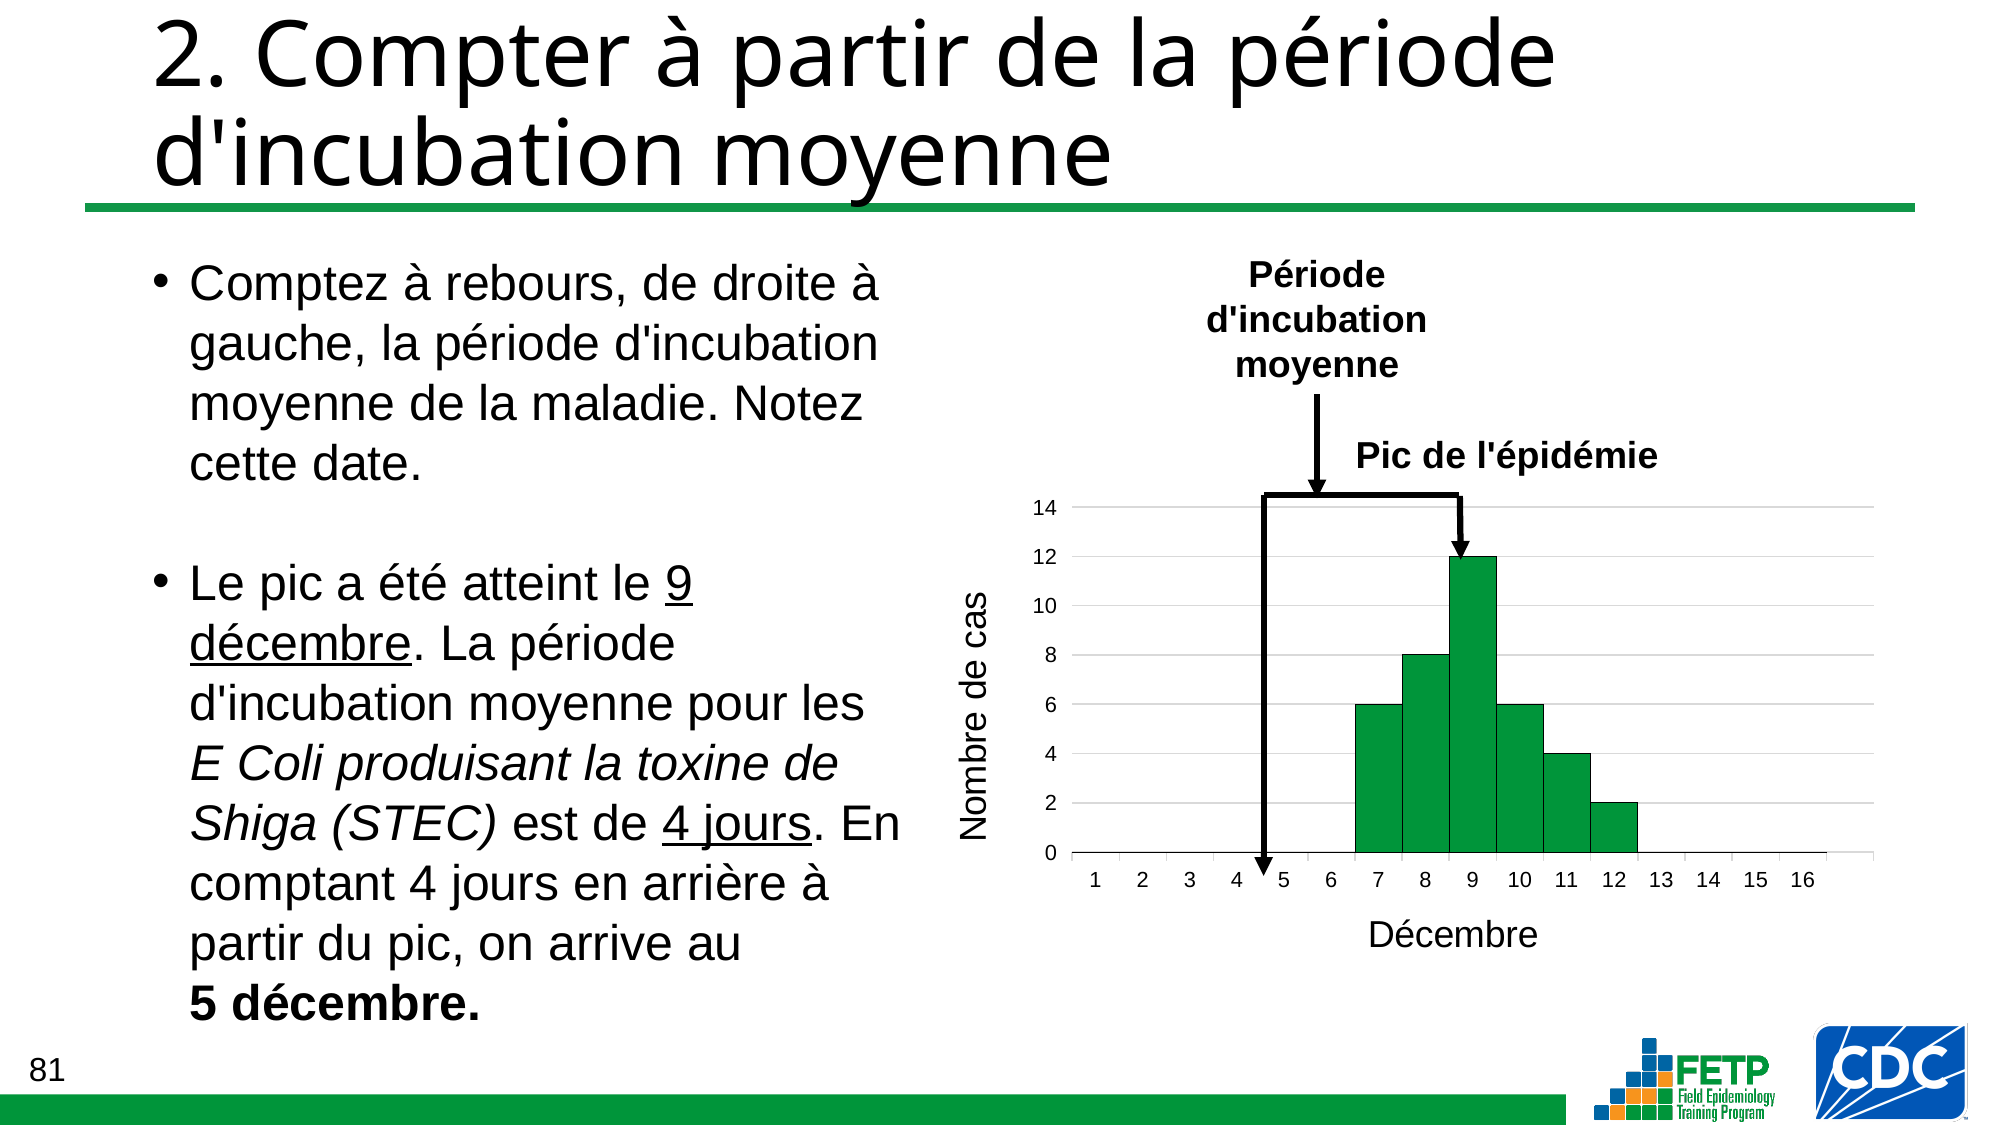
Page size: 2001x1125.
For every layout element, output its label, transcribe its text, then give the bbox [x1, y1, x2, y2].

list Comptez à rebours, de droite à gauche, la période d'incubation moyenne de la maladie. Notez cette date. Le pic a été atteint le 9 décembre. La période d'incubation moyenne pour les E Coli produisant la toxine de Shiga (STEC) est de 4 jours. En comptant 4 jours en arrière à partir du pic, on arrive au 5 décembre. [137, 242, 919, 1004]
picture [1813, 1023, 1968, 1122]
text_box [1493, 423, 1685, 561]
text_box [1144, 242, 1490, 877]
picture [1594, 1038, 1775, 1122]
title 2. Compter à partir de la période d'incubation moyenne [137, 0, 1863, 207]
chart [921, 484, 1894, 992]
